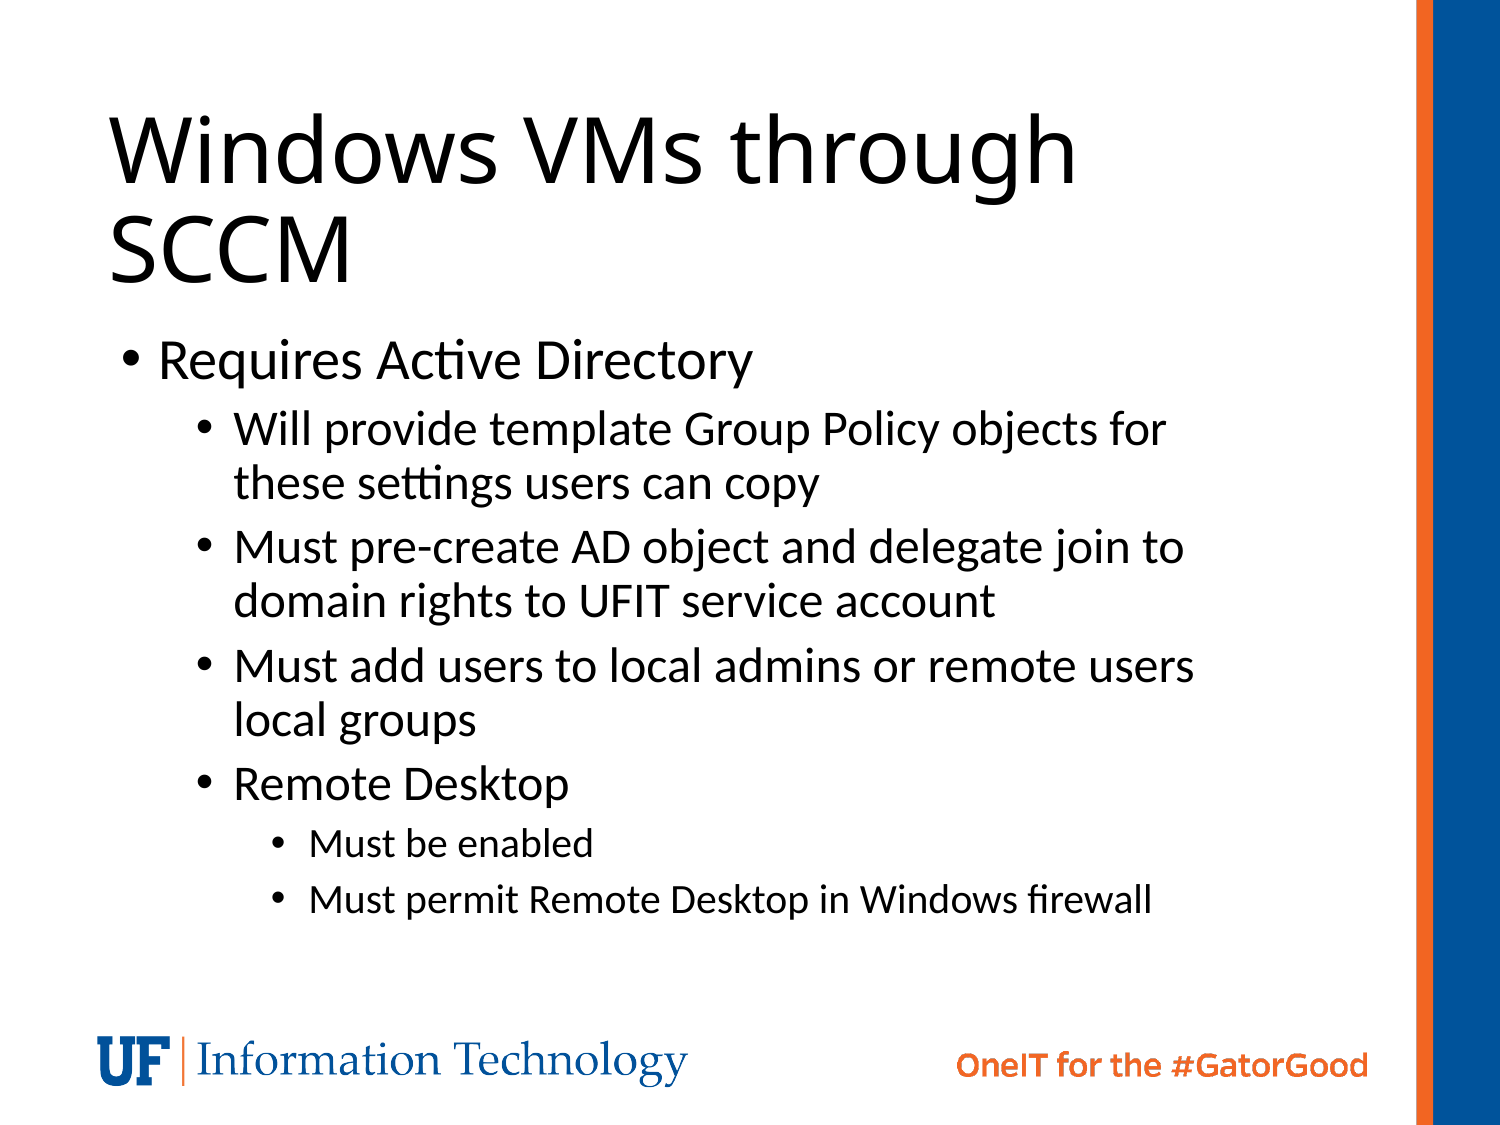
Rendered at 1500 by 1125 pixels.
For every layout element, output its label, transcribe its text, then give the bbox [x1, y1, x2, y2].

picture [97, 1034, 689, 1088]
picture [957, 1051, 1367, 1077]
list Requires Active Directory Will provide template Group Policy objects for these settings users can copy Must pre-create AD object and delegate join to domain rights to UFIT service account Must add users to local admins or remote users local groups Remote Desktop Must be enabled Must permit Remote Desktop in Windows firewall [106, 321, 1219, 997]
title Windows VMs through SCCM [93, 96, 1269, 284]
